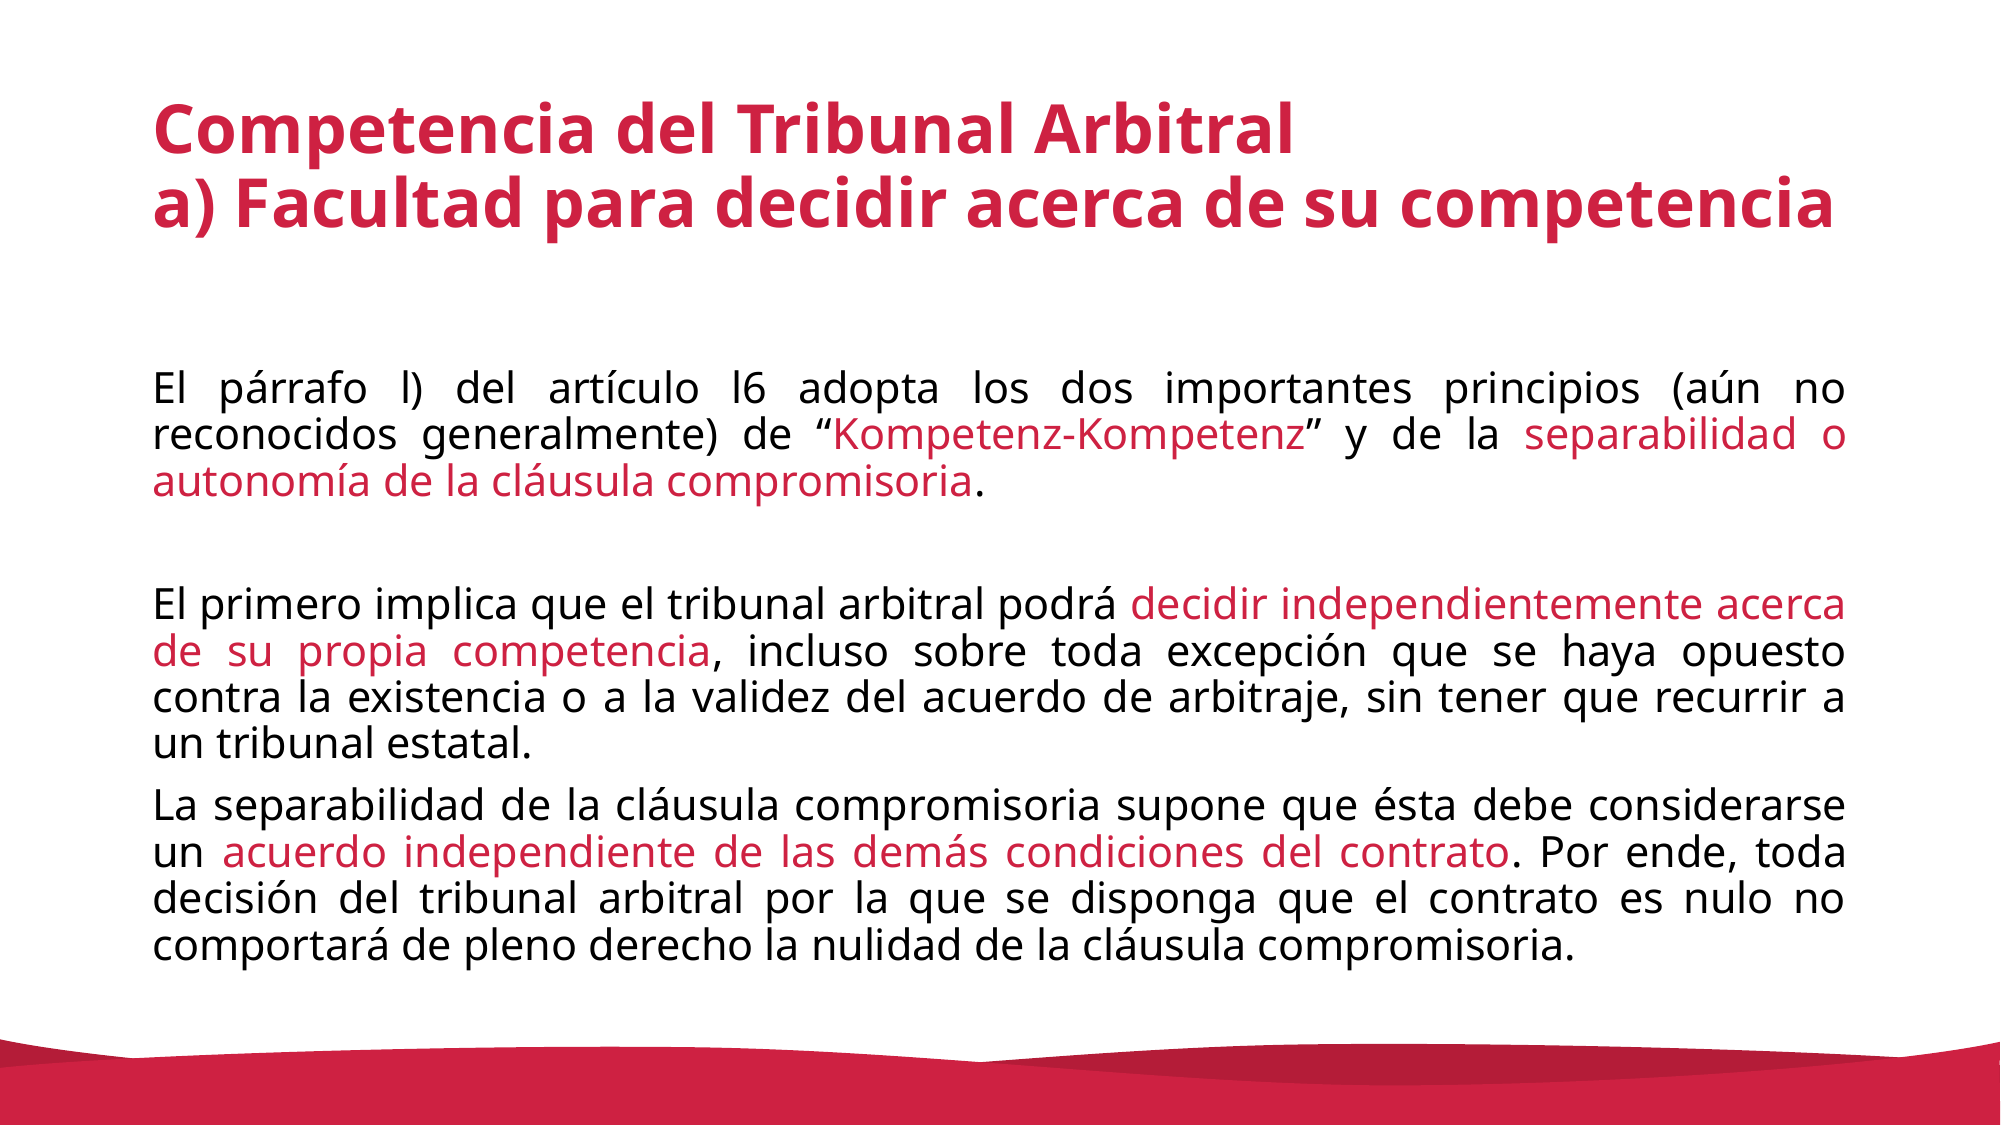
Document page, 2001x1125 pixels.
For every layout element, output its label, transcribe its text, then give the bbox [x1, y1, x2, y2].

list El párrafo l) del artículo l6 adopta los dos importantes principios (aún no reconocidos generalmente) de “Kompetenz-Kompetenz” y de la separabilidad o autonomía de la cláusula compromisoria. El primero implica que el tribunal arbitral podrá decidir independientemente acerca de su propia competencia, incluso sobre toda excepción que se haya opuesto contra la existencia o a la validez del acuerdo de arbitraje, sin tener que recurrir a un tribunal estatal. La separabilidad de la cláusula compromisoria supone que ésta debe considerarse un acuerdo independiente de las demás condiciones del contrato. Por ende, toda decisión del tribunal arbitral por la que se disponga que el contrato es nulo no comportará de pleno derecho la nulidad de la cláusula compromisoria. [137, 358, 1863, 1014]
title Competencia del Tribunal Arbitral a) Facultad para decidir acerca de su competencia [137, 59, 1863, 278]
